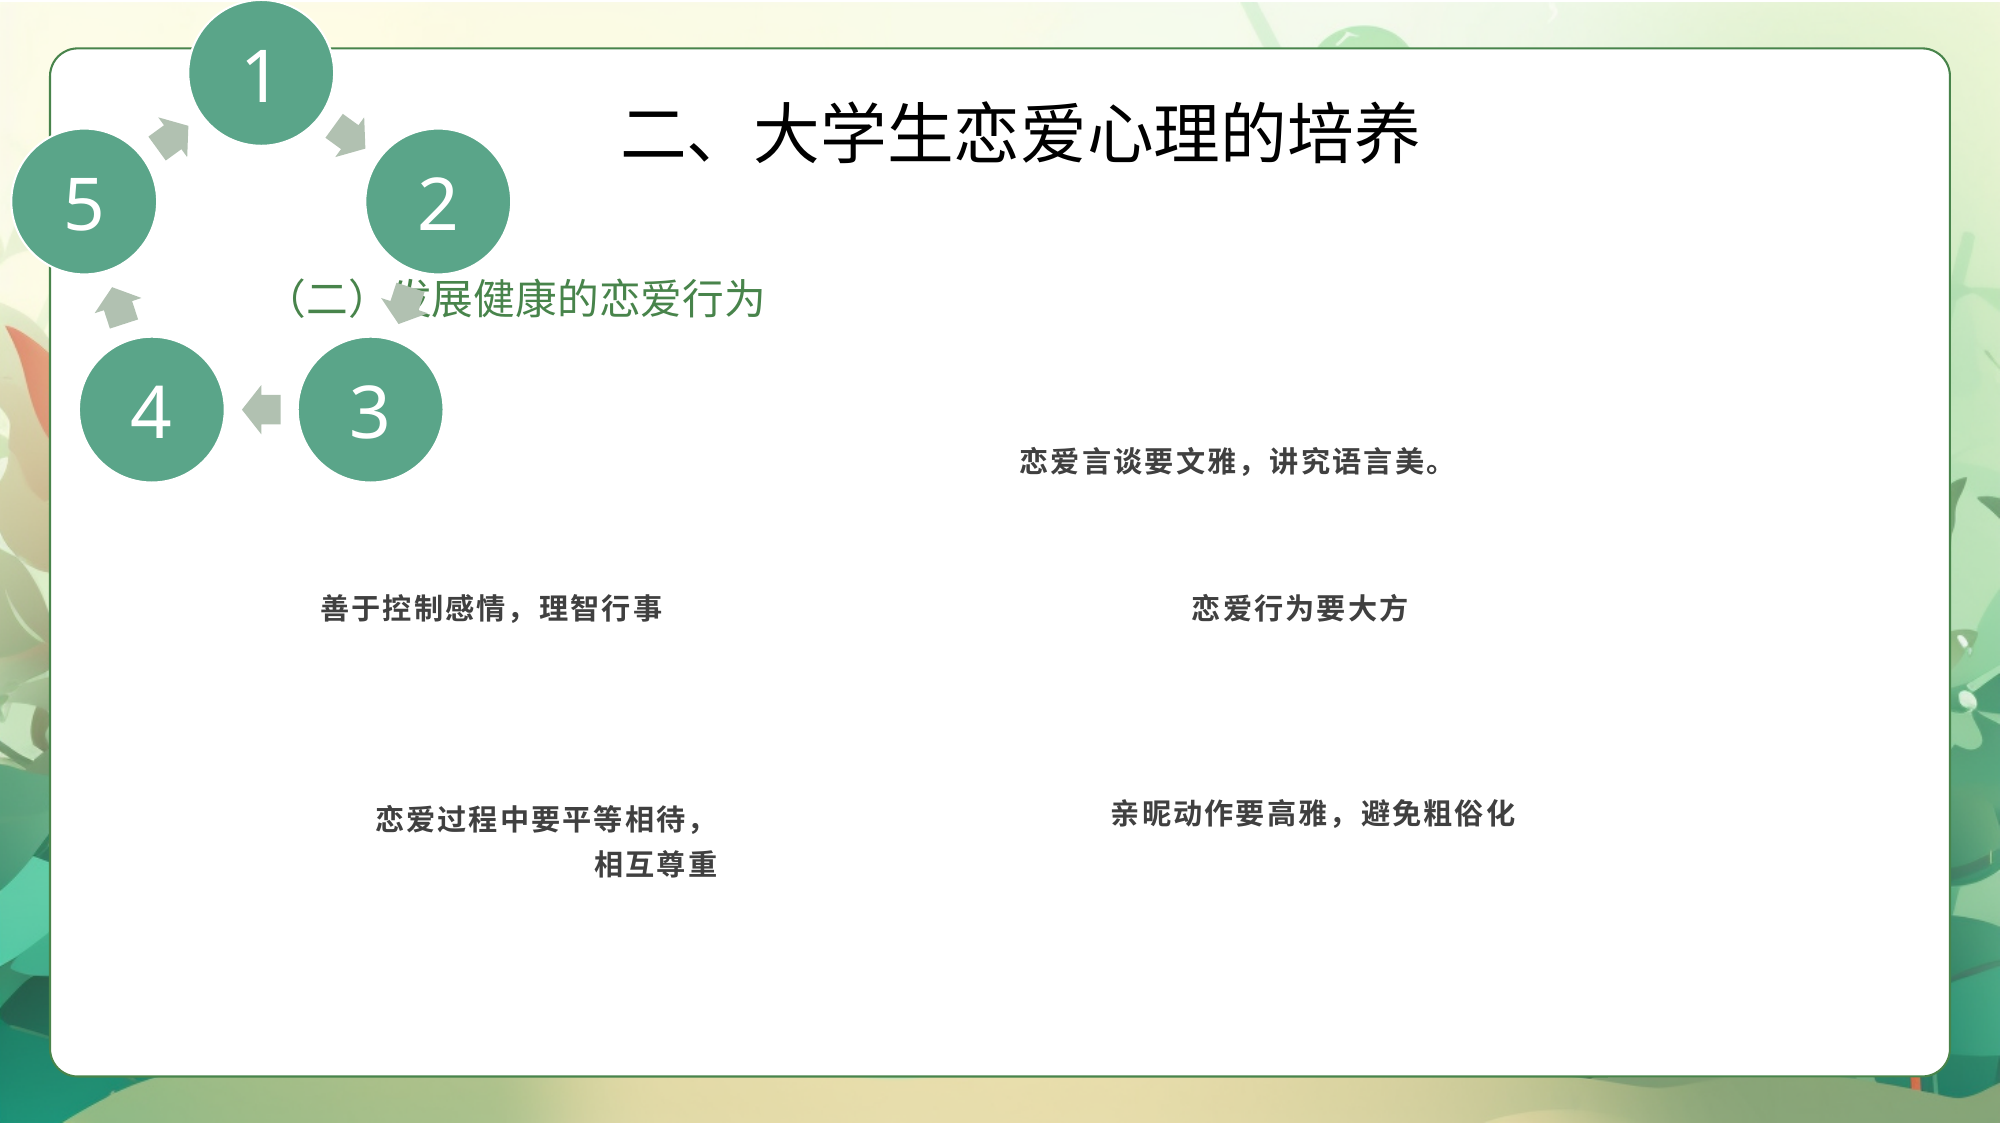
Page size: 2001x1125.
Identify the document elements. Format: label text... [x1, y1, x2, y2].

text_box 善于控制感情，理智行事 [243, 572, 654, 633]
text_box （二）发展健康的恋爱行为 [250, 240, 1792, 331]
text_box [654, 402, 1178, 886]
text_box 恋爱行为要大方 [1178, 572, 1545, 633]
text_box 恋爱过程中要平等相待， 相互尊重 [312, 783, 732, 889]
picture [0, 2, 2000, 1123]
text_box 亲昵动作要高雅，避免粗俗化 [1178, 777, 1542, 838]
text_box 恋爱言谈要文雅，讲究语言美。 [1178, 425, 1473, 486]
text_box 二、大学生恋爱心理的培养 [459, 84, 1583, 180]
